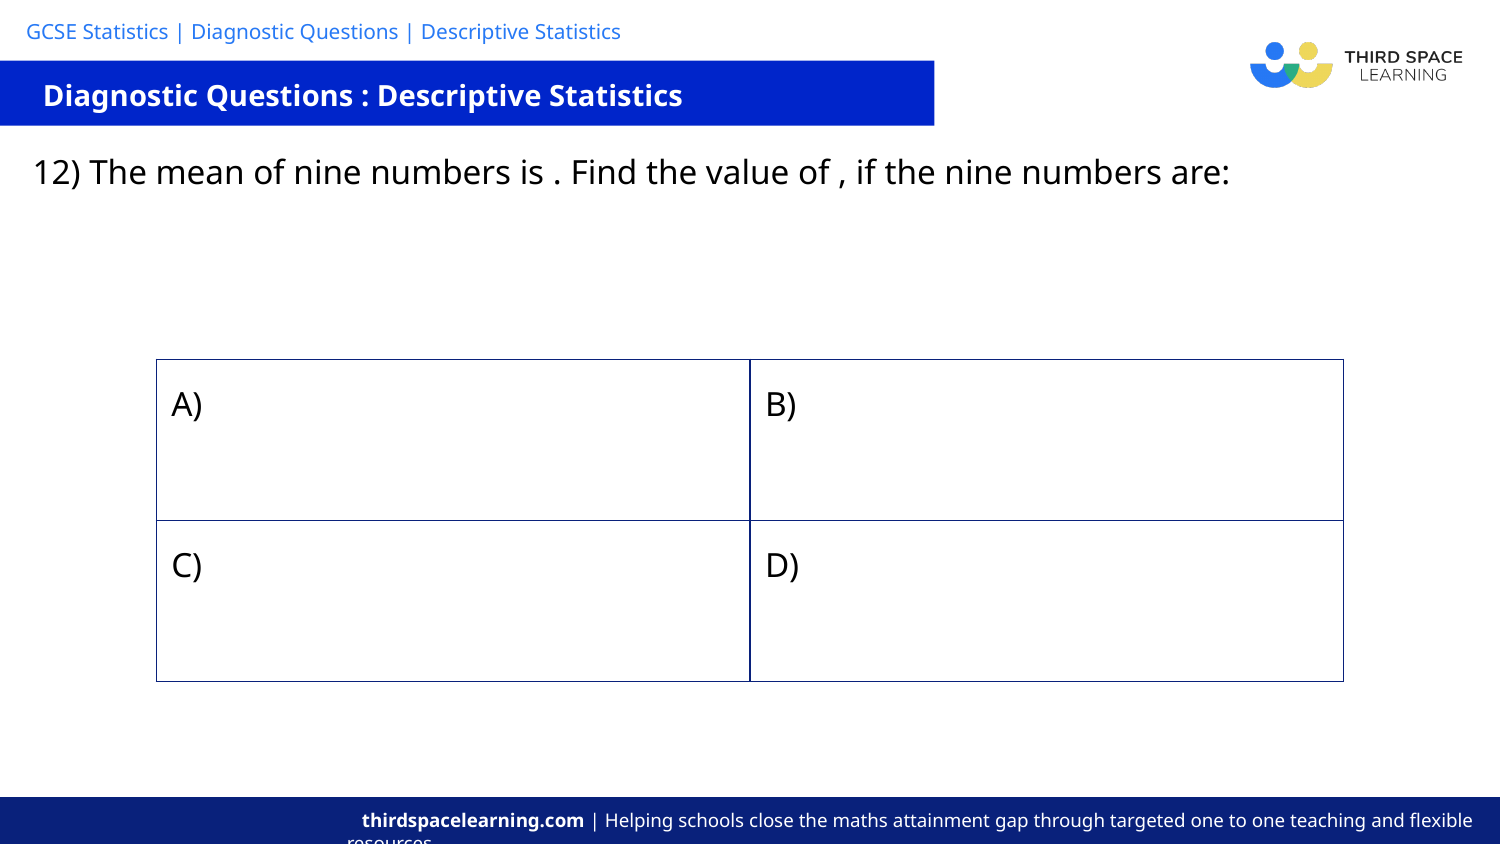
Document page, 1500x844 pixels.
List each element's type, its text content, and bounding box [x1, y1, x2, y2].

text_box Diagnostic Questions : Descriptive Statistics [27, 61, 880, 127]
picture [1250, 33, 1465, 99]
